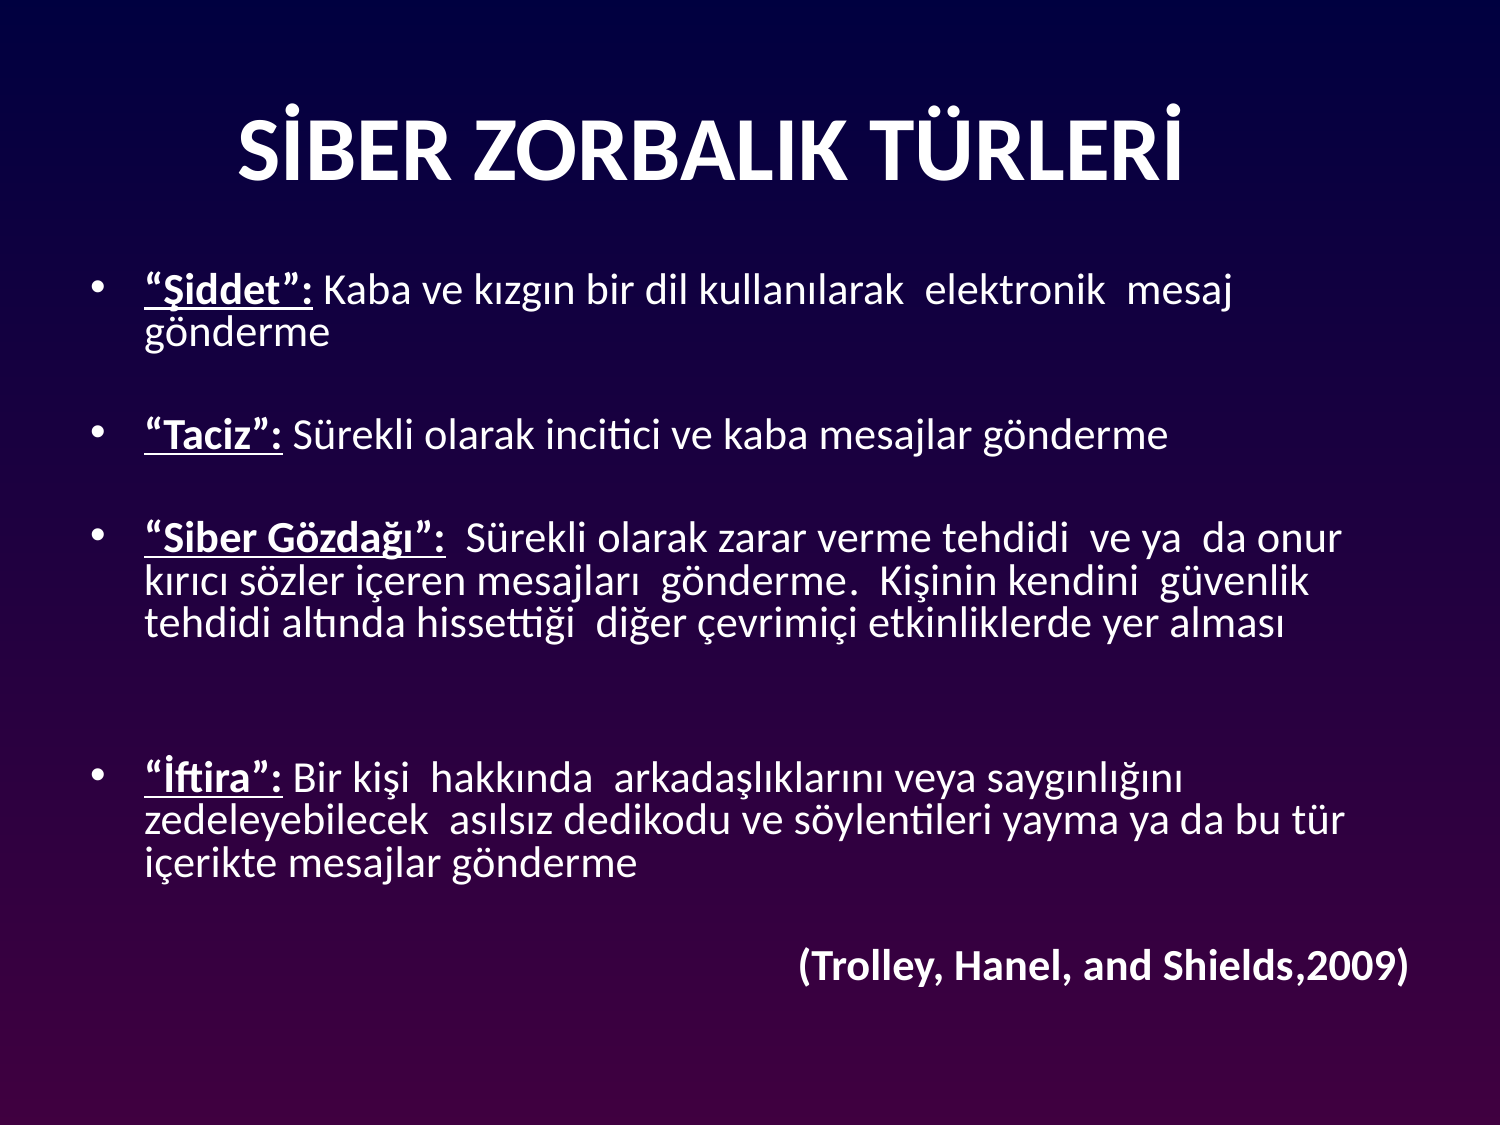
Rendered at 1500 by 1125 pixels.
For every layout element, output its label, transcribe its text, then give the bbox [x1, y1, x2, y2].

list “Şiddet”: Kaba ve kızgın bir dil kullanılarak elektronik mesaj gönderme “Taciz”: Sürekli olarak incitici ve kaba mesajlar gönderme “Siber Gözdağı”: Sürekli olarak zarar verme tehdidi ve ya da onur kırıcı sözler içeren mesajları gönderme. Kişinin kendini güvenlik tehdidi altında hissettiği diğer çevrimiçi etkinliklerde yer alması “İftira”: Bir kişi hakkında arkadaşlıklarını veya saygınlığını zedeleyebilecek asılsız dedikodu ve söylentileri yayma ya da bu tür içerikte mesajlar gönderme (Trolley, Hanel, and Shields,2009) [74, 262, 1426, 1006]
title SİBER ZORBALIK TÜRLERİ [37, 49, 1388, 238]
